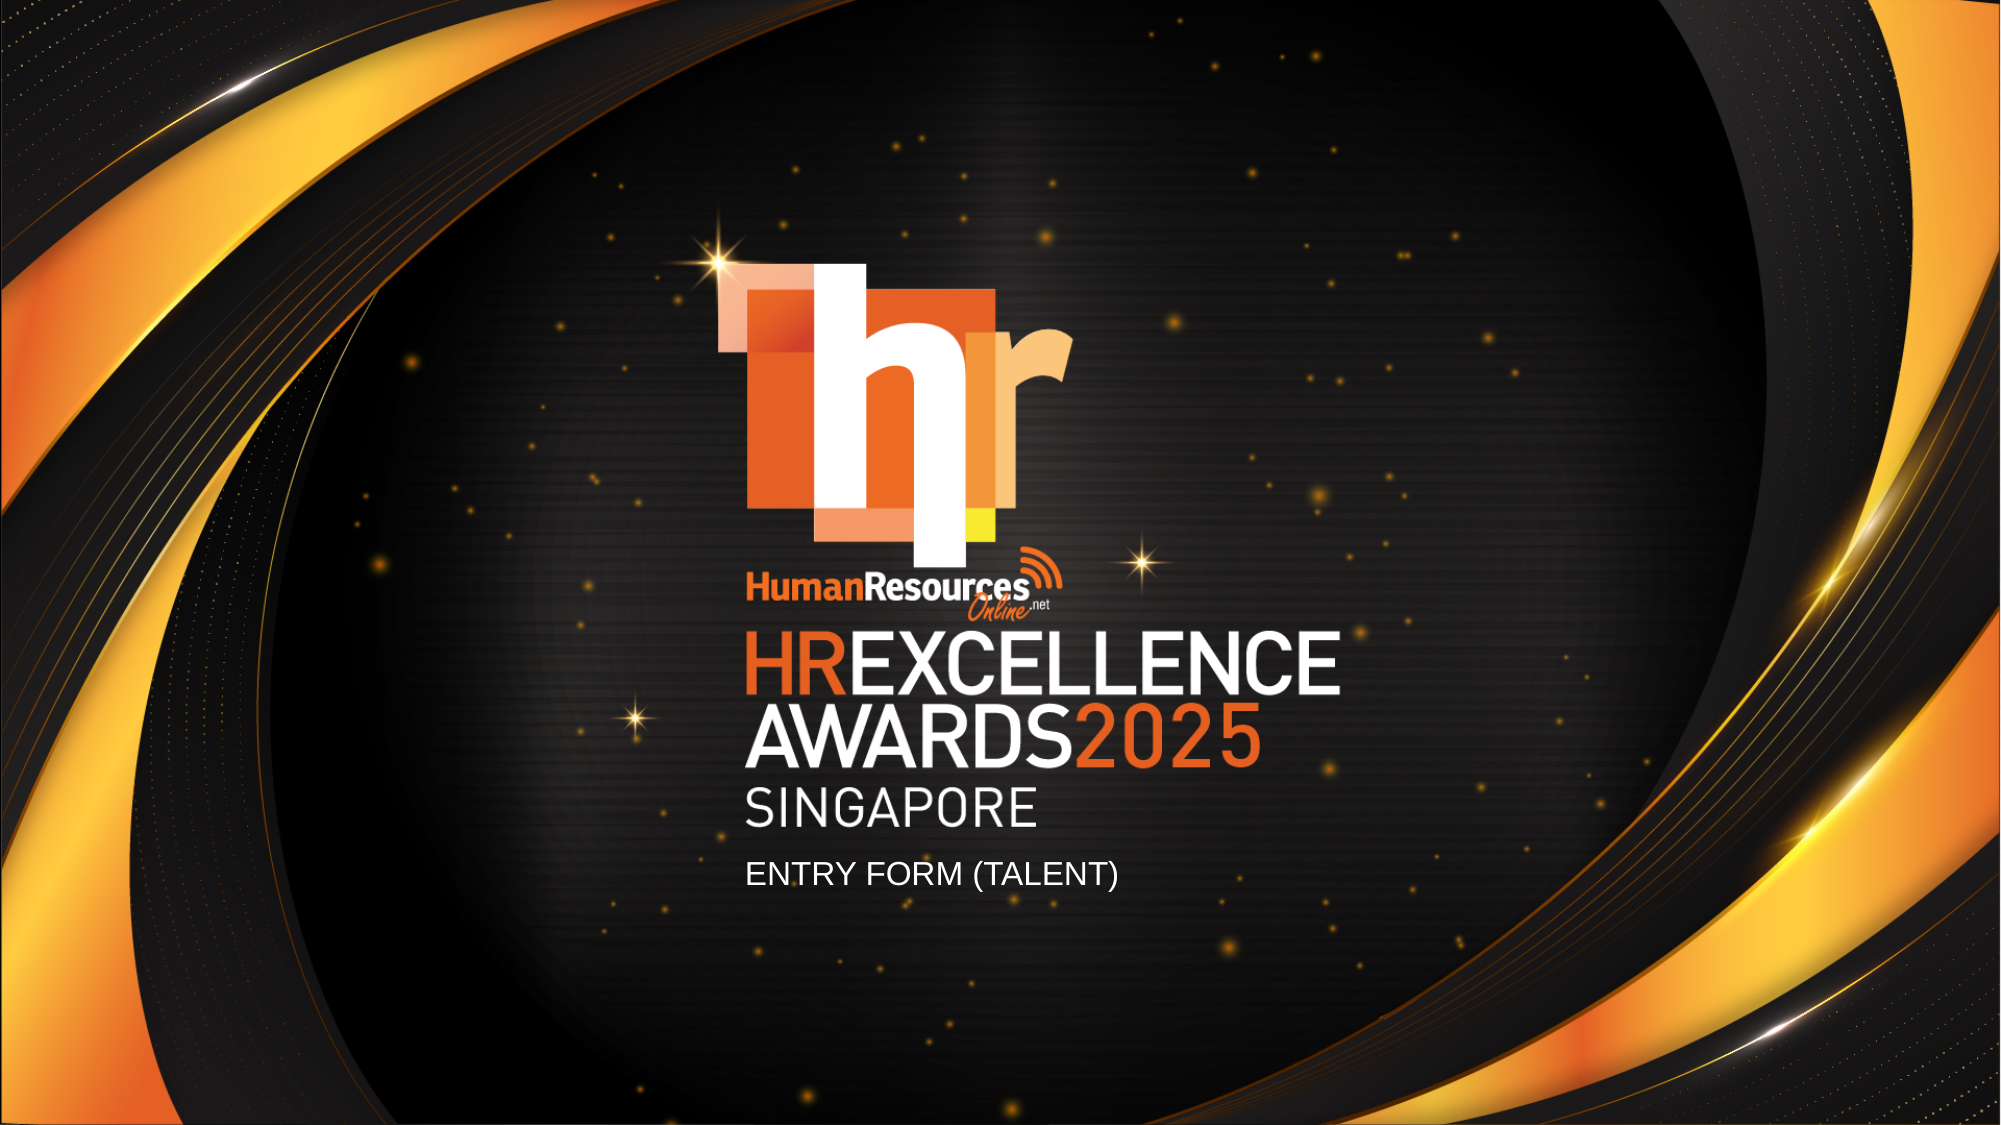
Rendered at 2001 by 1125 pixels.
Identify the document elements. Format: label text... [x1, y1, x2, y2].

picture [0, 0, 2001, 1125]
text_box ENTRY FORM (TALENT) [730, 844, 1717, 900]
